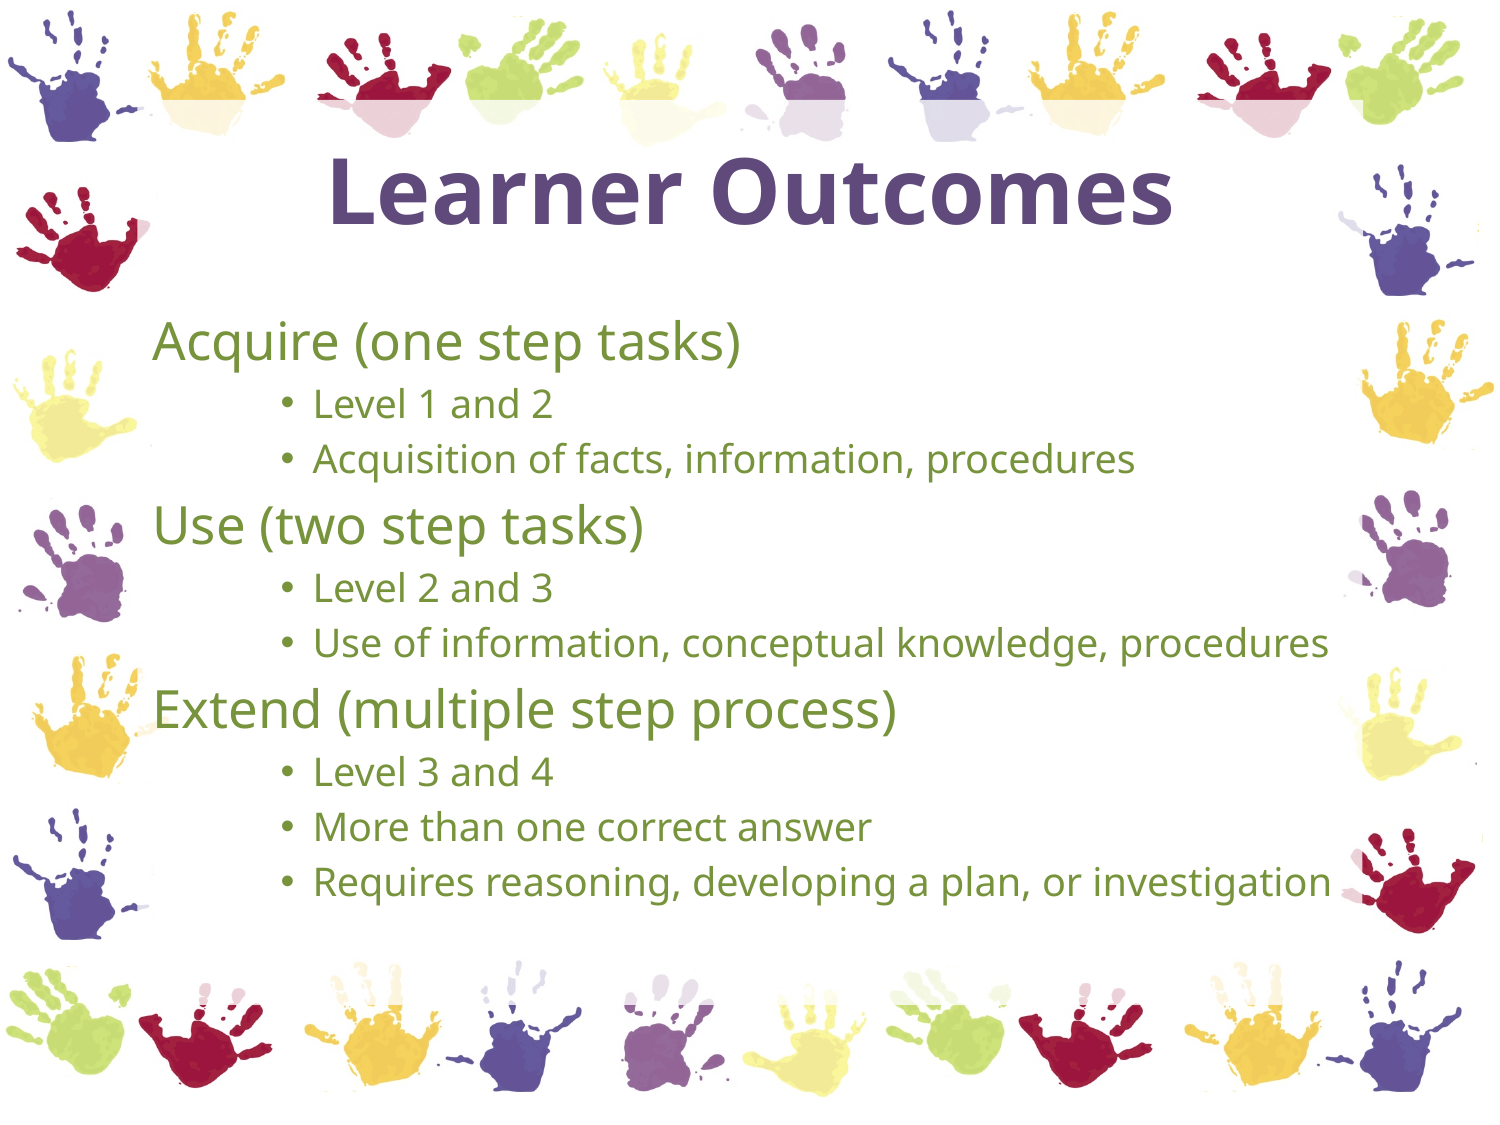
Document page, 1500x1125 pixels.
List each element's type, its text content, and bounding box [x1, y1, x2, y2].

picture [10, 334, 137, 466]
picture [1185, 16, 1466, 139]
picture [23, 648, 137, 784]
picture [3, 966, 284, 1089]
picture [8, 804, 137, 940]
picture [16, 498, 137, 631]
picture [1363, 652, 1477, 784]
picture [1363, 484, 1472, 616]
picture [298, 1005, 586, 1092]
title Learner Outcomes [137, 99, 1364, 275]
picture [1363, 314, 1500, 450]
picture [600, 18, 869, 99]
picture [305, 16, 586, 99]
picture [600, 1005, 869, 1100]
picture [1333, 160, 1479, 296]
picture [1363, 812, 1483, 935]
picture [3, 6, 291, 142]
list Acquire (one step tasks) Level 1 and 2 Acquisition of facts, information, procedures Use (two step tasks) Level 2 and 3 Use of information, conceptual knowledge, procedures Extend (multiple step process) Level 3 and 4 More than one correct answer Requires reasoning, developing a plan, or investigation [137, 299, 1363, 1005]
picture [1178, 956, 1466, 1092]
picture [4, 170, 158, 293]
picture [883, 1005, 1164, 1089]
picture [883, 6, 1171, 99]
